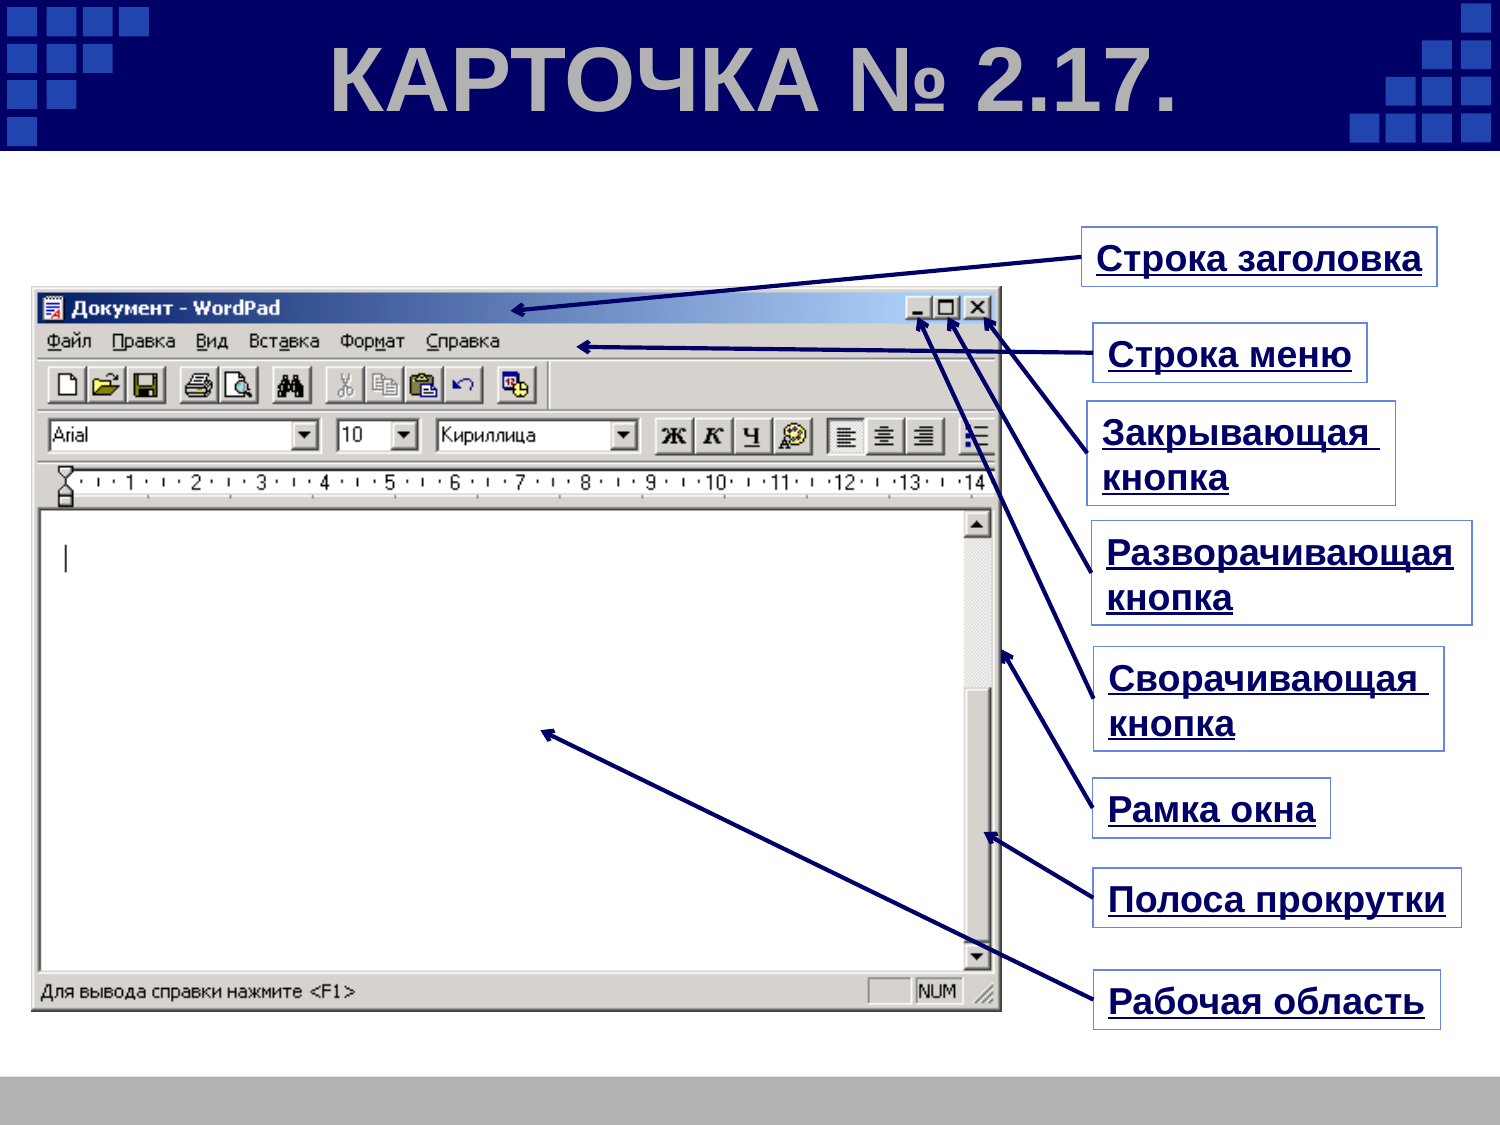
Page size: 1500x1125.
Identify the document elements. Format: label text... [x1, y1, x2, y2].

text_box Строка меню [1097, 322, 1368, 383]
text_box Строка заголовка [1081, 227, 1438, 287]
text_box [917, 316, 1092, 700]
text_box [510, 257, 1080, 312]
text_box Полоса прокрутки [1096, 867, 1462, 928]
text_box Сворачивающая кнопка [1096, 646, 1445, 752]
title КАРТОЧКА № 2.17. [78, 0, 1430, 150]
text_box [576, 346, 912, 354]
text_box Разворачивающая кнопка [1097, 520, 1473, 626]
text_box Рабочая область [1093, 969, 1441, 1030]
picture [30, 286, 1002, 1013]
text_box Рамка окна [1096, 778, 1331, 838]
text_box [1001, 649, 1092, 729]
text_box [540, 729, 1092, 1001]
text_box Закрывающая кнопка [1098, 400, 1396, 506]
